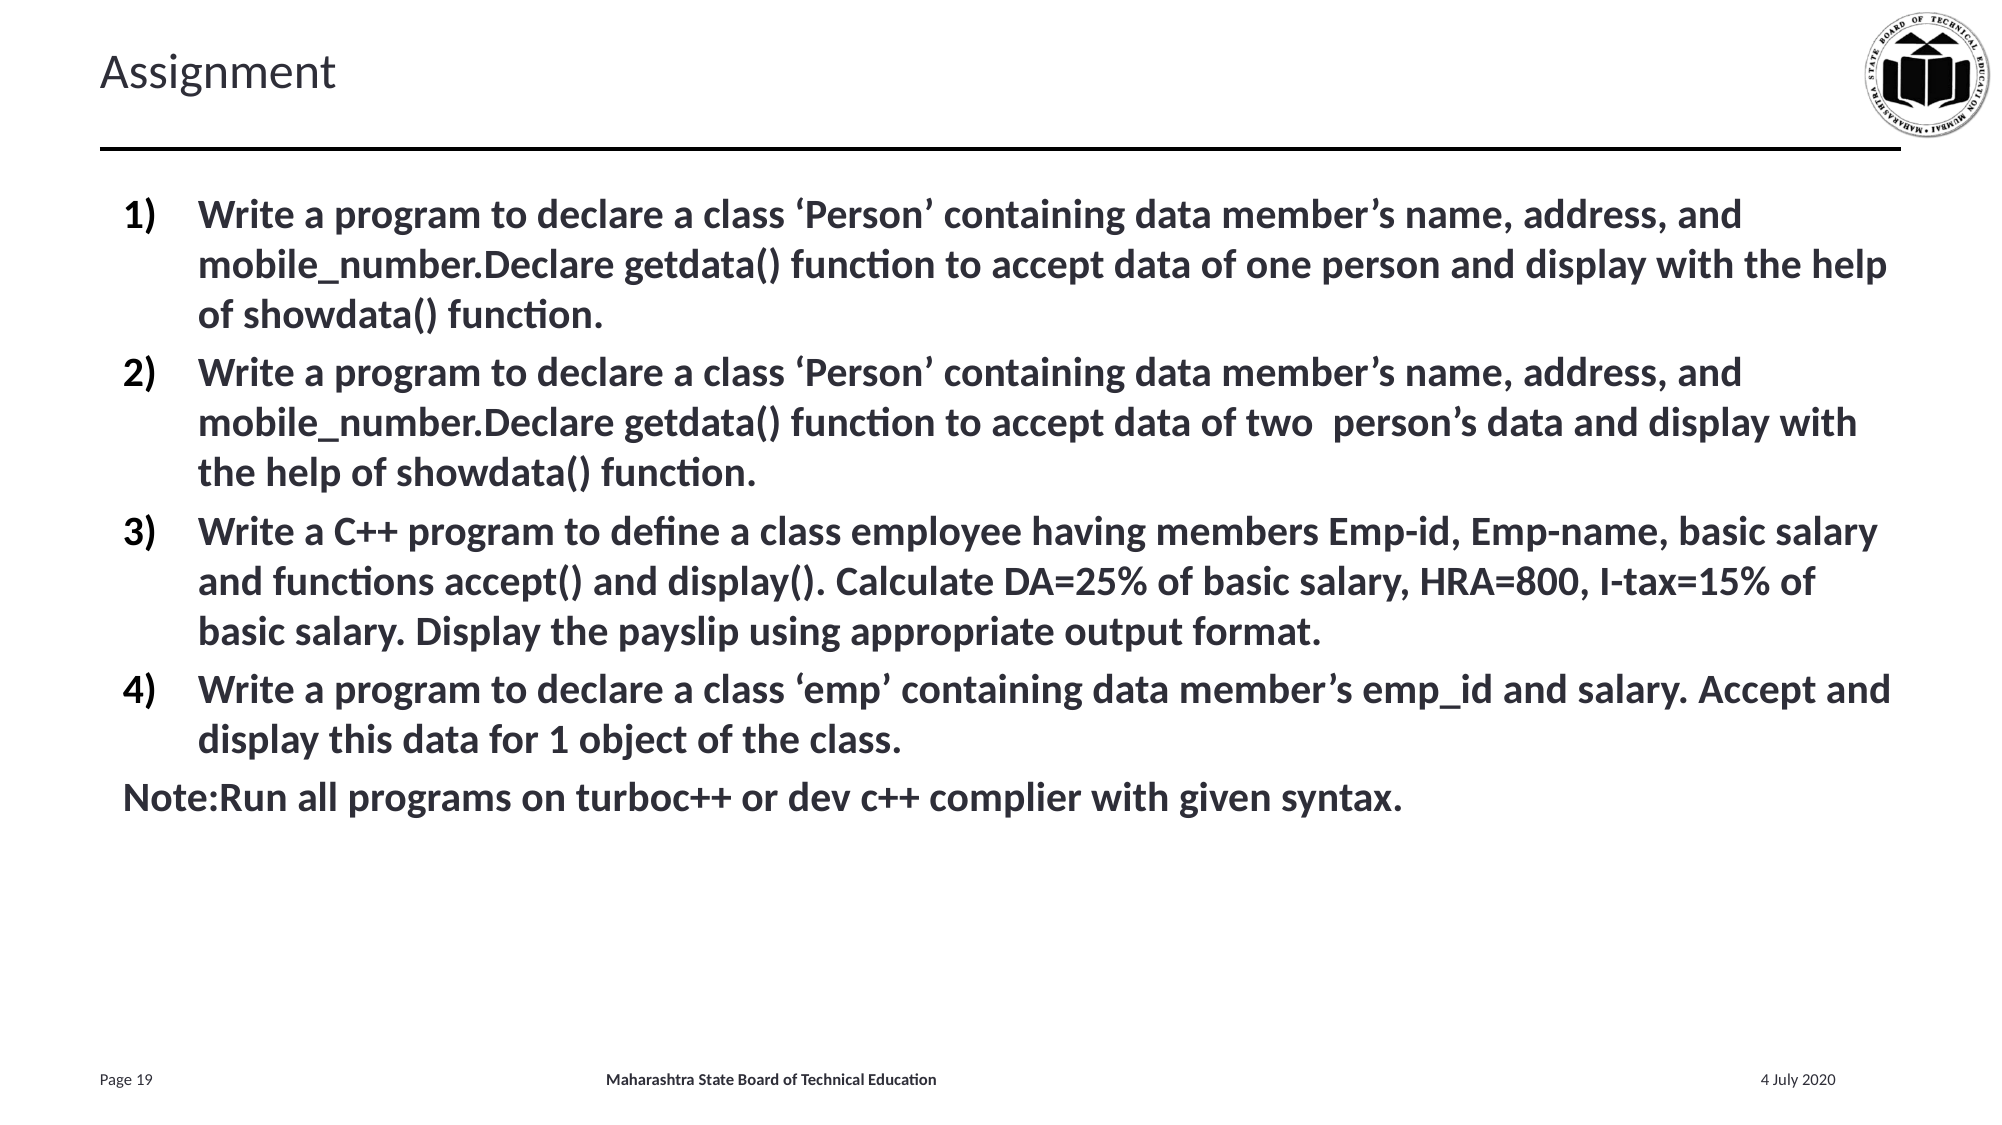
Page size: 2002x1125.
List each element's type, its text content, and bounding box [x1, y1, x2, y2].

picture [1852, 0, 2001, 149]
title Assignment [100, 48, 1901, 146]
list Write a program to declare a class ‘Person’ containing data member’s name, address, and mobile_number.Declare getdata() function to accept data of one person and display with the help of showdata() function. Write a program to declare a class ‘Person’ containing data member’s name, address, and mobile_number.Declare getdata() function to accept data of two person’s data and display with the help of showdata() function. Write a C++ program to define a class employee having members Emp-id, Emp-name, basic salary and functions accept() and display(). Calculate DA=25% of basic salary, HRA=800, I-tax=15% of basic salary. Display the payslip using appropriate output format. Write a program to declare a class ‘emp’ containing data member’s emp_id and salary. Accept and display this data for 1 object of the class. Note:Run all programs on turboc++ or dev c++ complier with given syntax. [100, 186, 1901, 999]
